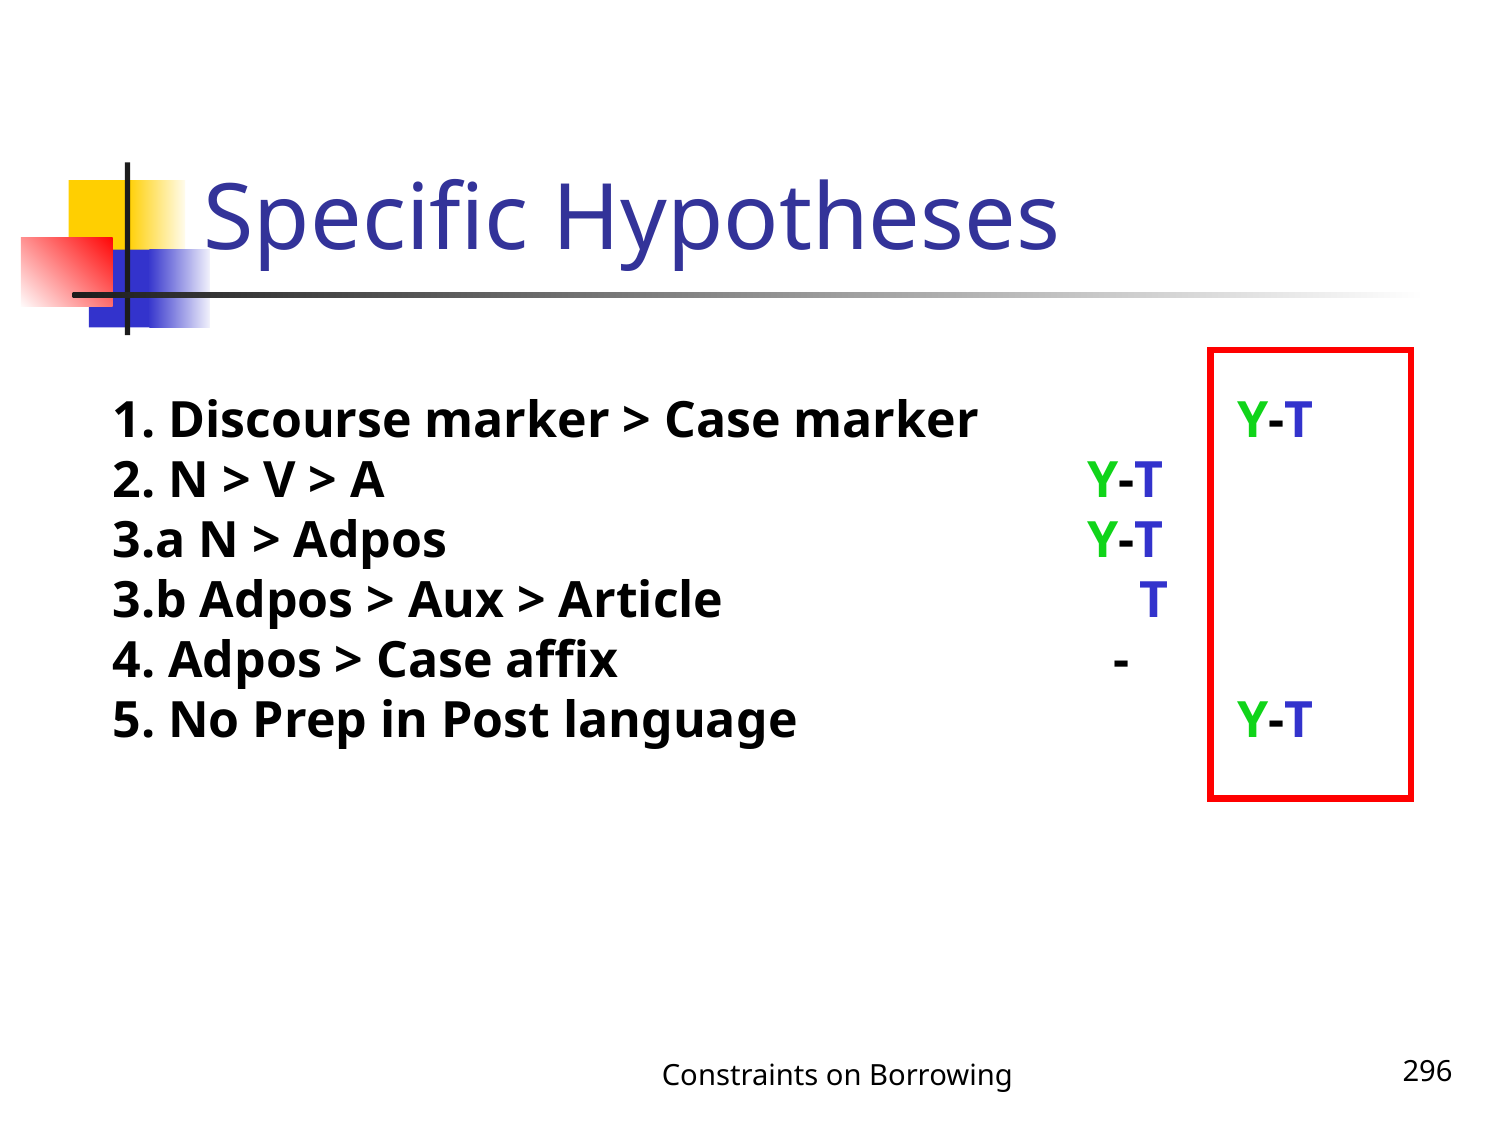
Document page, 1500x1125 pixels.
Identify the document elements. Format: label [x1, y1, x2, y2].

footer [599, 1023, 1076, 1100]
text_box [98, 349, 1478, 816]
slide_number [1154, 1023, 1468, 1100]
title [188, 34, 1468, 276]
